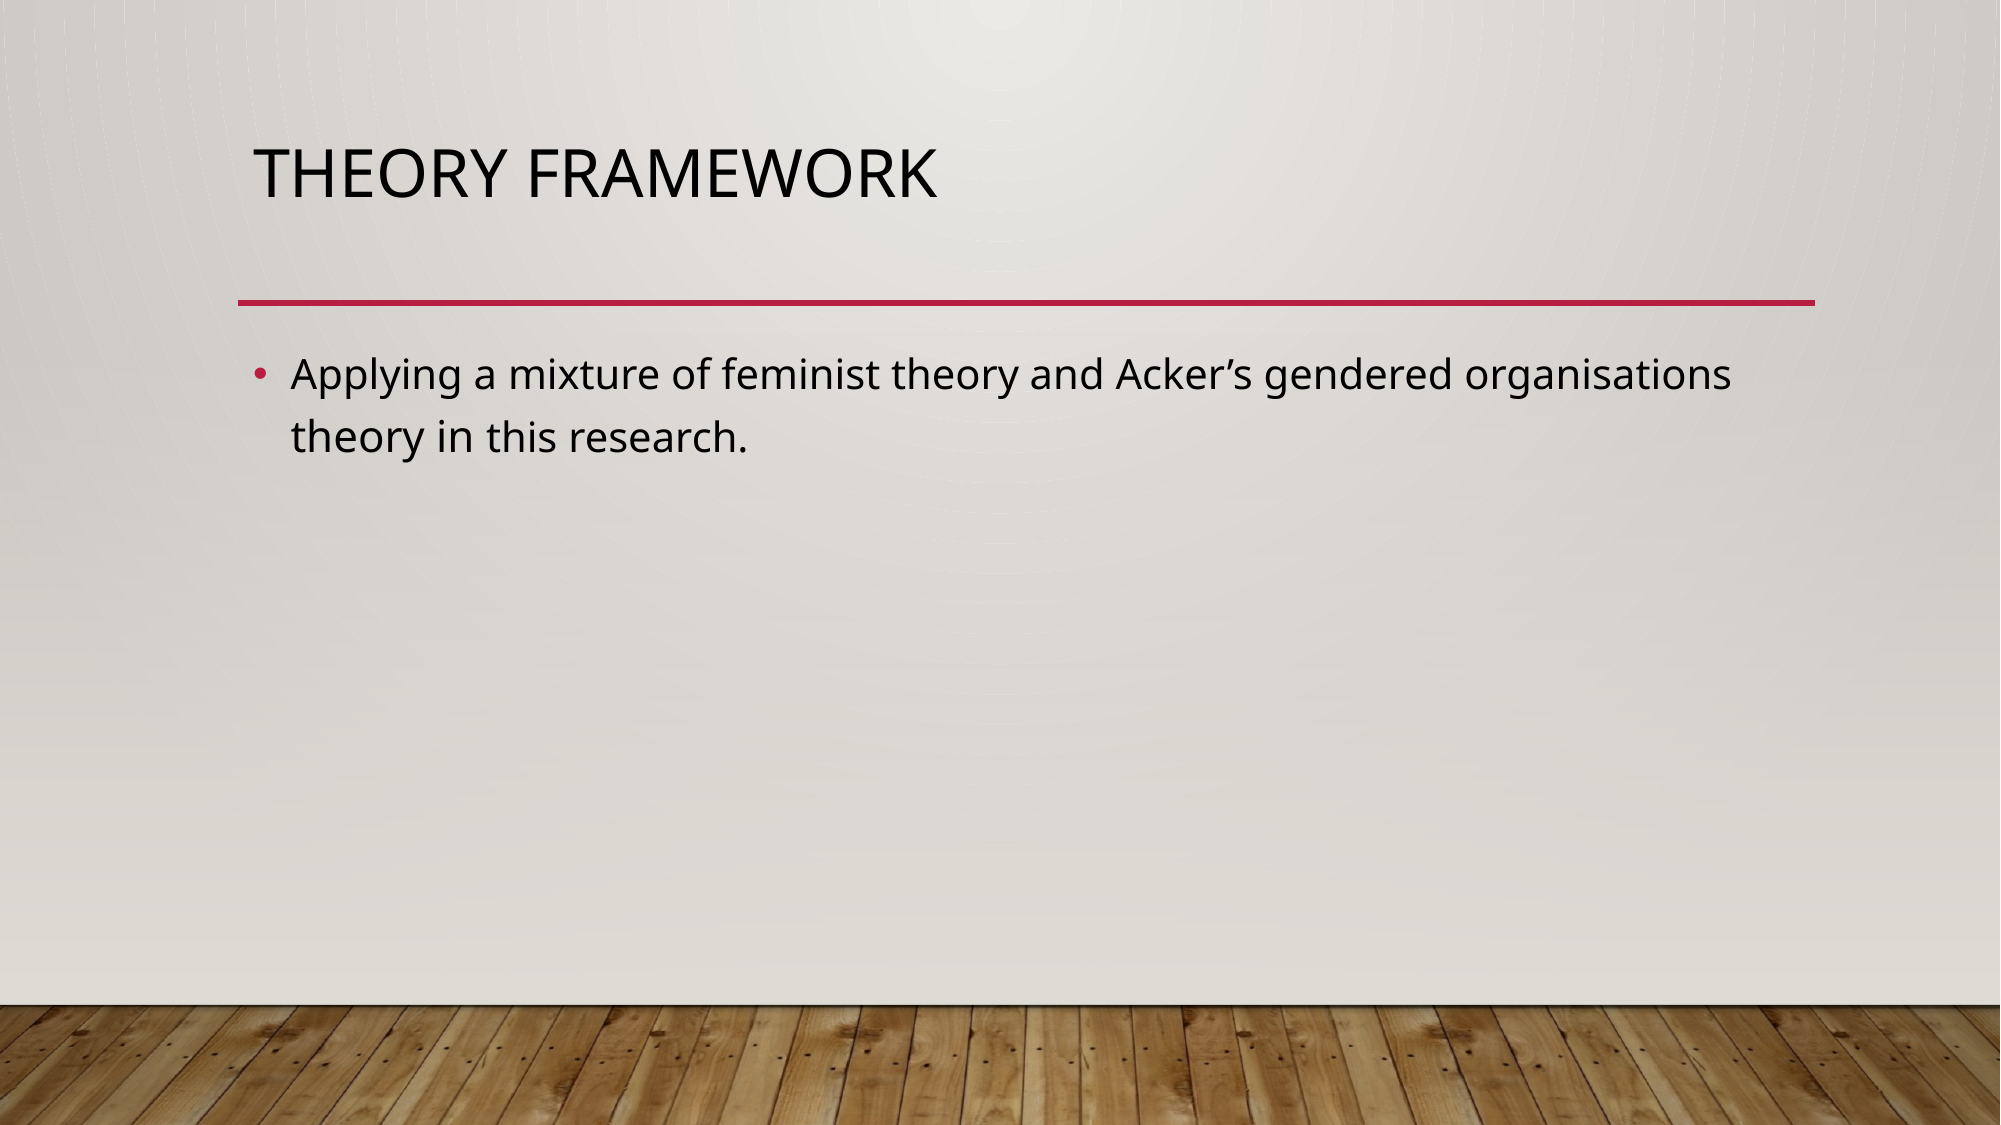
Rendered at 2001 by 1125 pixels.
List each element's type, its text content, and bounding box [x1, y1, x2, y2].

list Applying a mixture of feminist theory and Acker’s gendered organisations theory in this research. [238, 330, 1814, 897]
picture [0, 1005, 2000, 1125]
title Theory framework [238, 131, 1814, 305]
